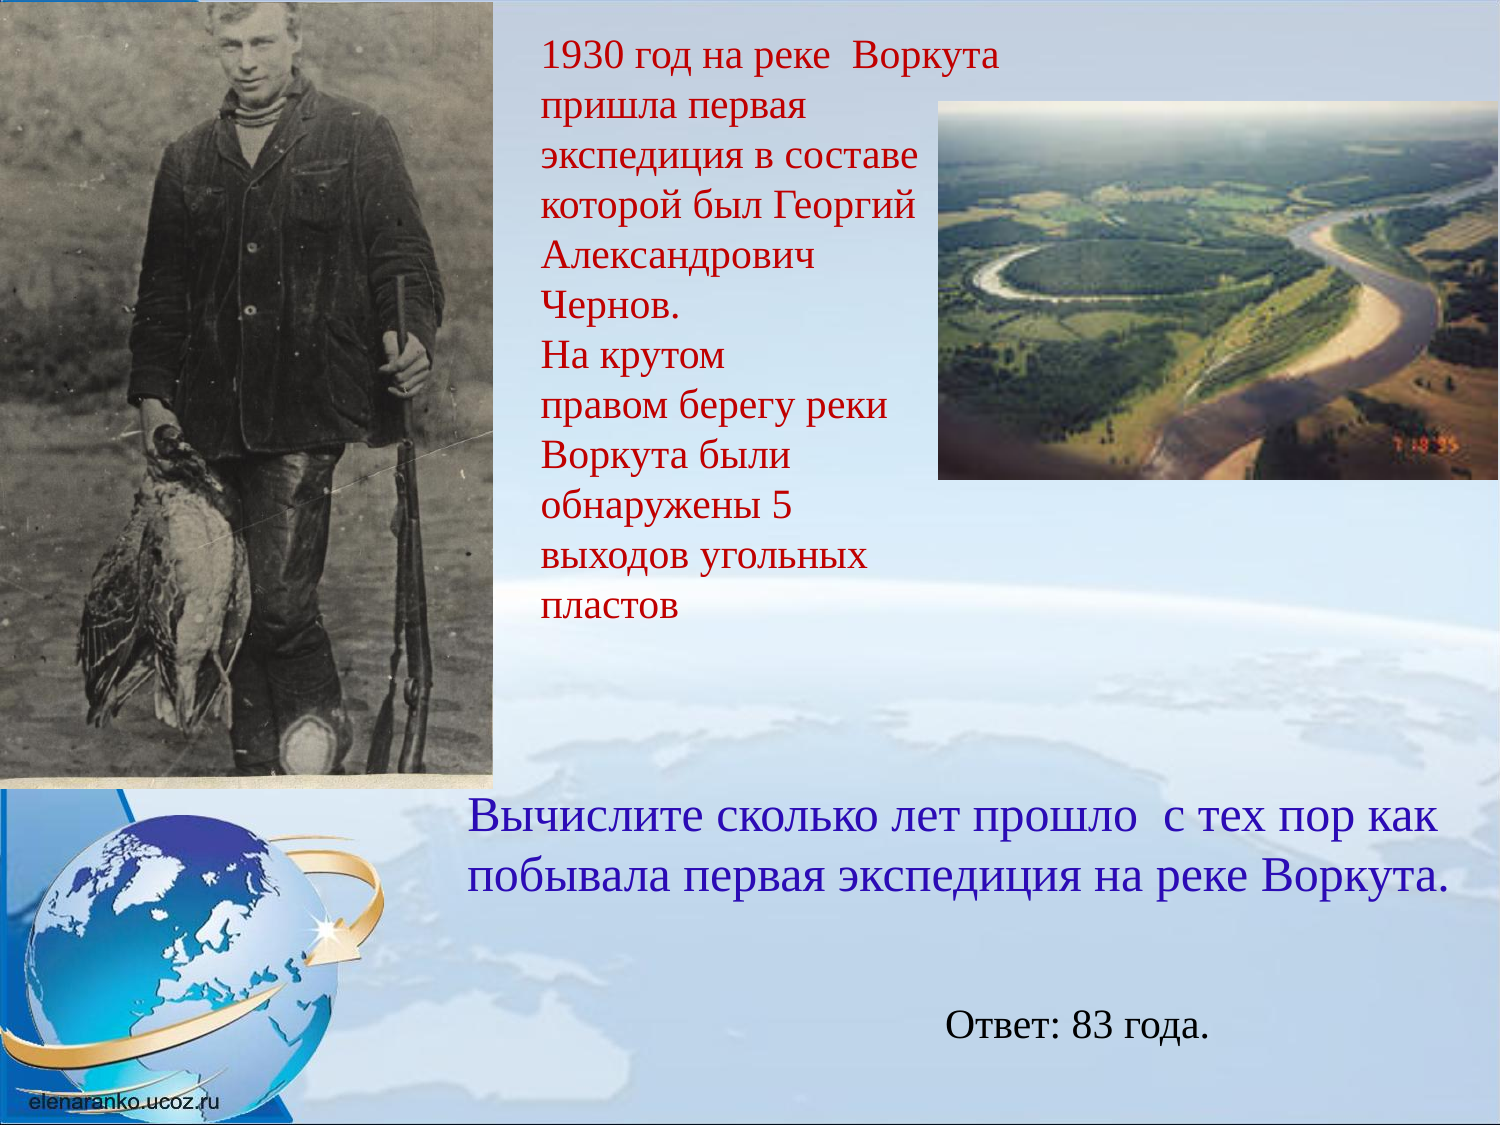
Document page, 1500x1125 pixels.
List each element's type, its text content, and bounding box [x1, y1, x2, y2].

picture [0, 0, 1500, 1125]
text_box Ответ: 83 года. [929, 989, 1226, 1055]
text_box Вычислите сколько лет прошло с тех пор как побывала первая экспедиция на реке Воркута. [452, 774, 1498, 910]
text_box 1930 год на реке Воркута пришла первая экспедиция в составе которой был Георгий Александрович Чернов. На крутом правом берегу реки Воркута были обнаружены 5 выходов угольных пластов [525, 19, 1176, 635]
